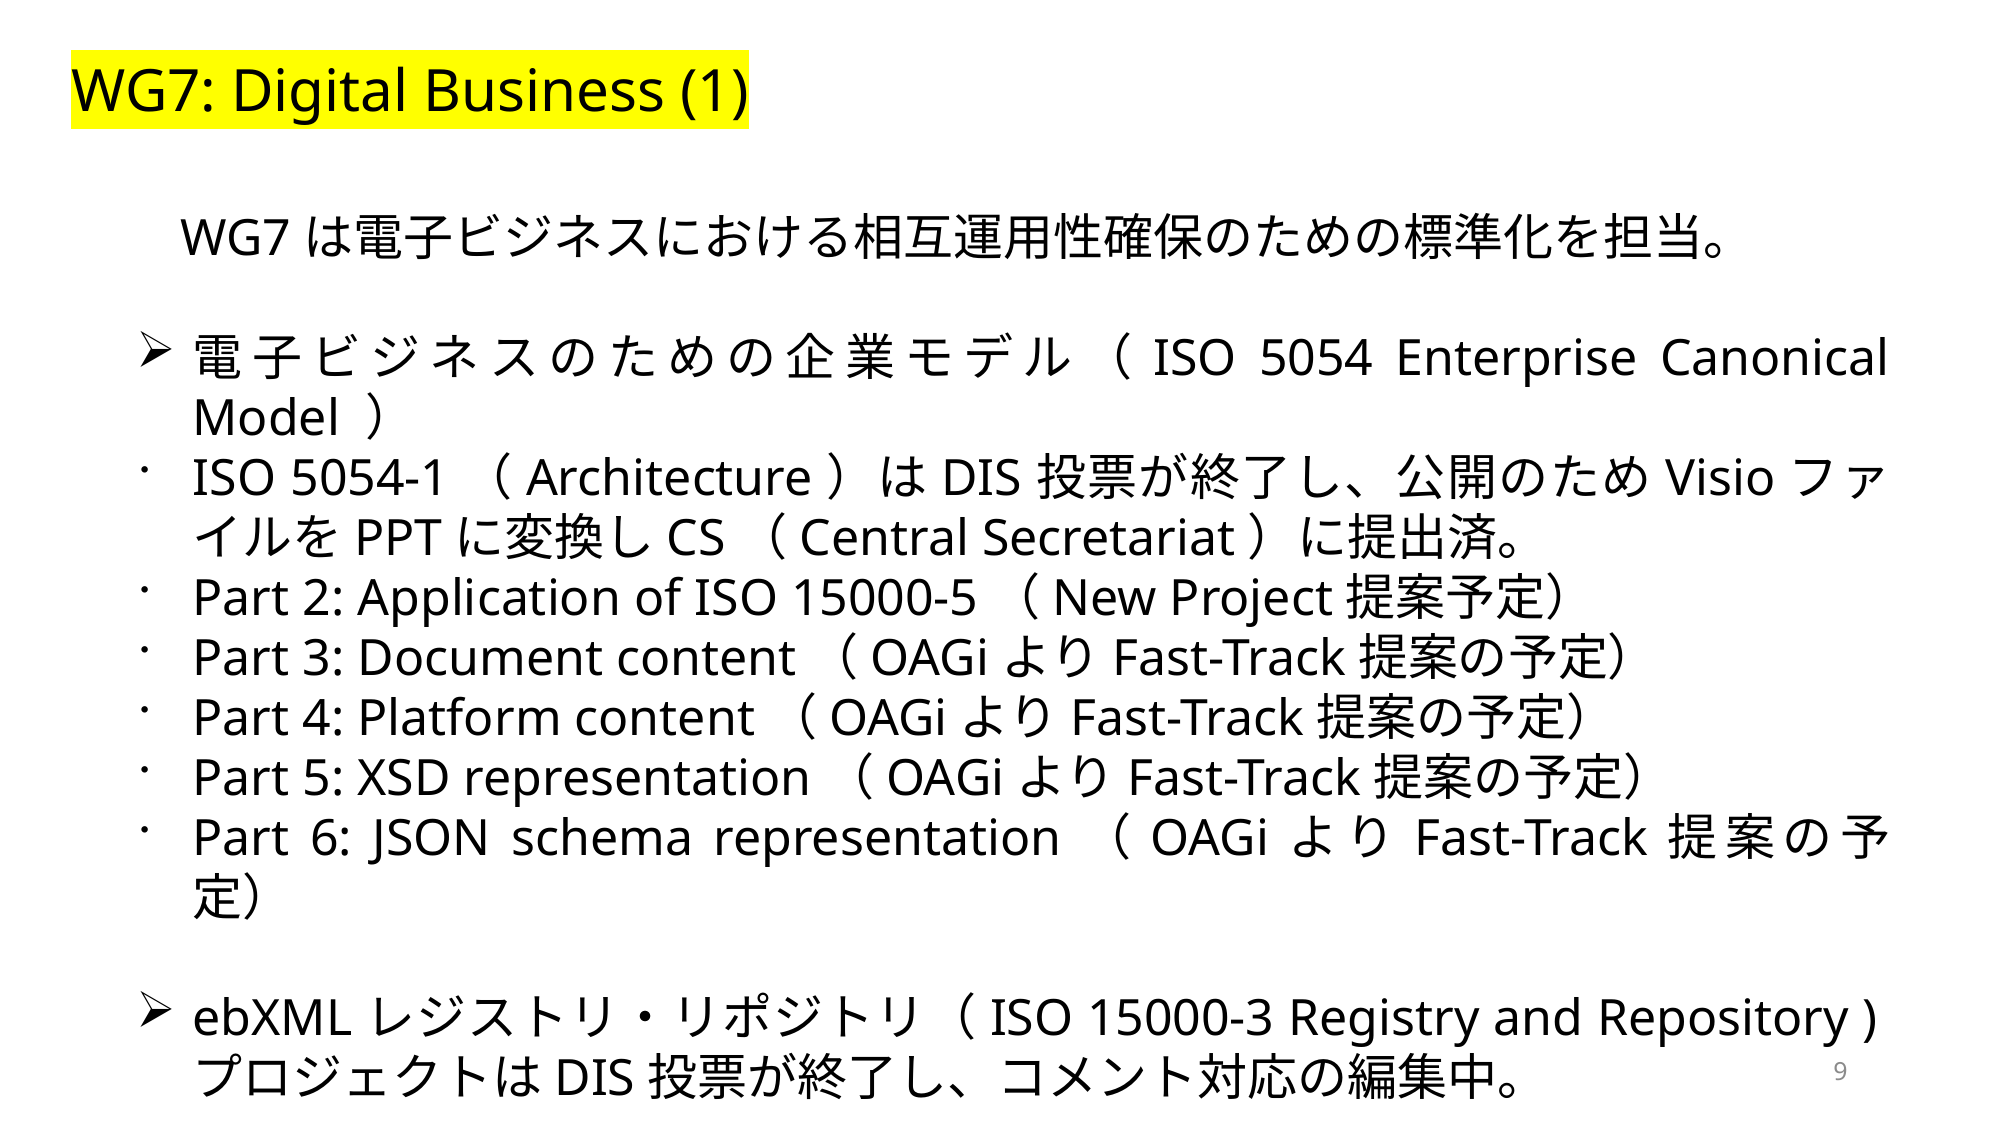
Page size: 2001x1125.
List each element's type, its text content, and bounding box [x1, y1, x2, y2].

slide_number 9 [1412, 1042, 1863, 1103]
text_box WG7: Digital Business (1) [56, 46, 1057, 131]
text_box WG7は電子ビジネスにおける相互運用性確保のための標準化を担当。 電子ビジネスのための企業モデル（ISO 5054 Enterprise Canonical Model ） ISO 5054-1（Architecture）はDIS投票が終了し、公開のためVisioファイルをPPTに変換しCS（Central Secretariat）に提出済。 Part 2: Application of ISO 15000-5（New Project提案予定） Part 3: Document content（OAGiよりFast-Track提案の予定） Part 4: Platform content（OAGiよりFast-Track提案の予定） Part 5: XSD representation（OAGiよりFast-Track提案の予定） Part 6: JSON schema representation（OAGiよりFast-Track提案の予定） ebXMLレジストリ・リポジトリ（ISO 15000-3 Registry and Repository )プロジェクトはDIS投票が終了し、コメント対応の編集中。 [121, 198, 1905, 1114]
